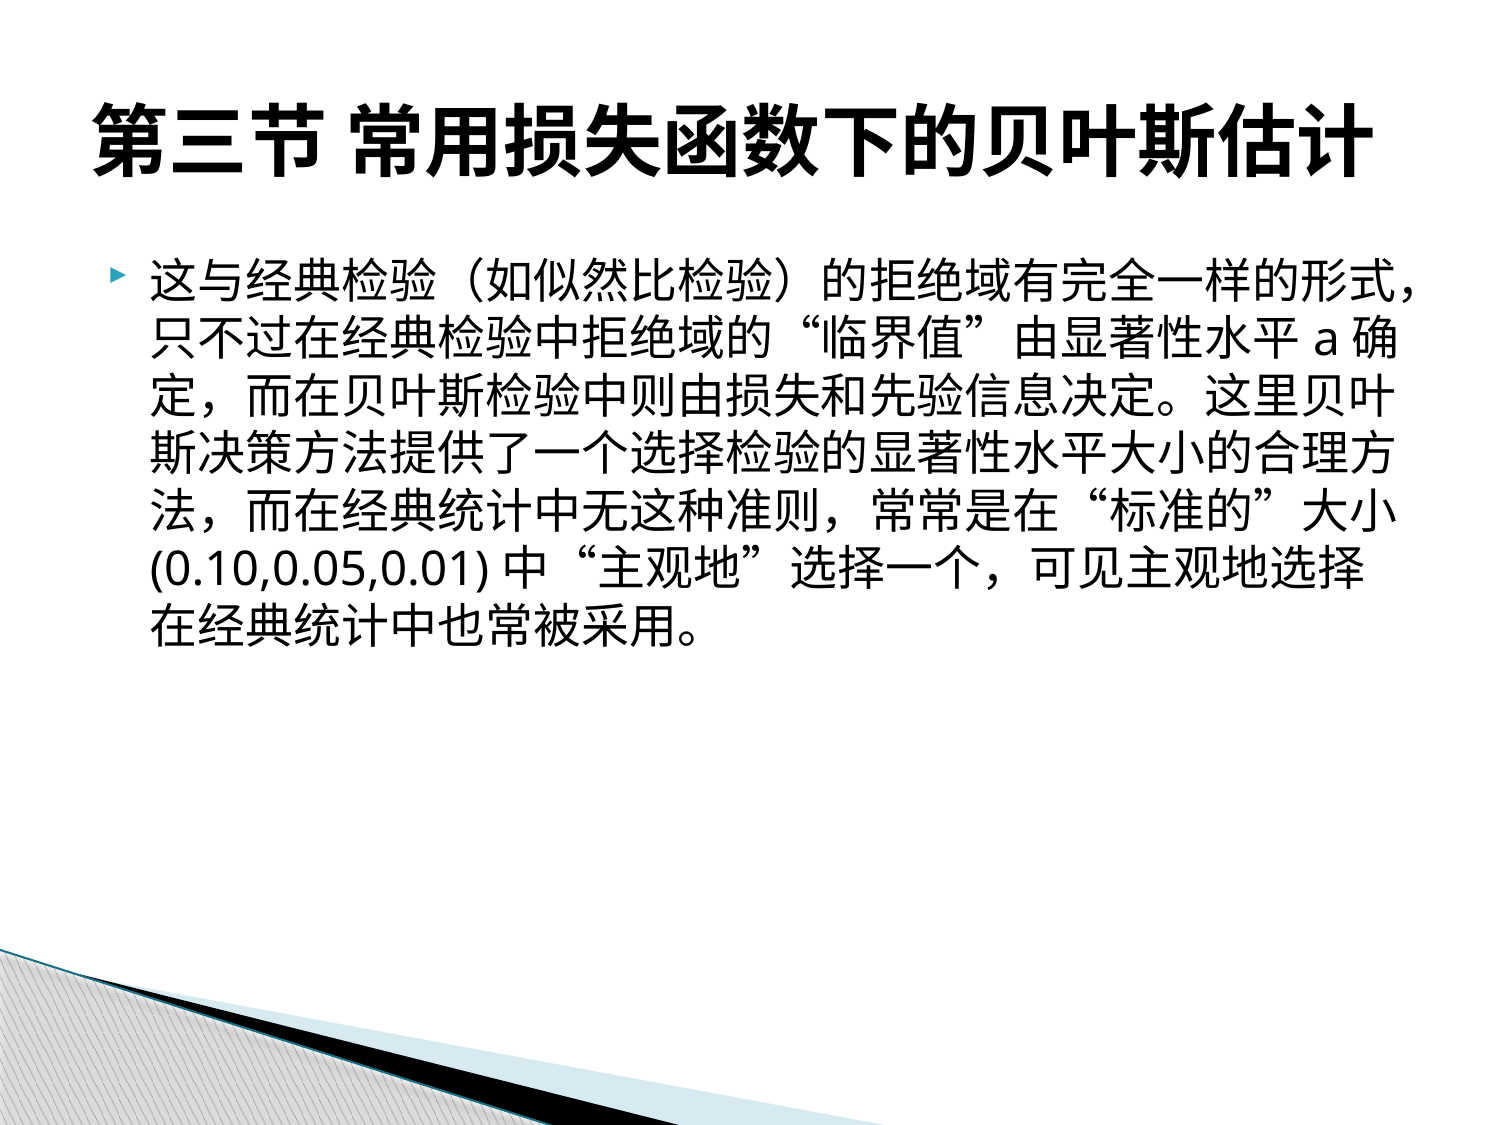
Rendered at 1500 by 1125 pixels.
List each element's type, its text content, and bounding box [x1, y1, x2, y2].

list 这与经典检验（如似然比检验）的拒绝域有完全一样的形式，只不过在经典检验中拒绝域的“临界值”由显著性水平a确定，而在贝叶斯检验中则由损失和先验信息决定。这里贝叶斯决策方法提供了一个选择检验的显著性水平大小的合理方法，而在经典统计中无这种准则，常常是在“标准的”大小(0.10,0.05,0.01)中“主观地”选择一个，可见主观地选择在经典统计中也常被采用。 [75, 243, 1425, 1125]
title 第三节 常用损失函数下的贝叶斯估计 [75, 45, 1425, 233]
